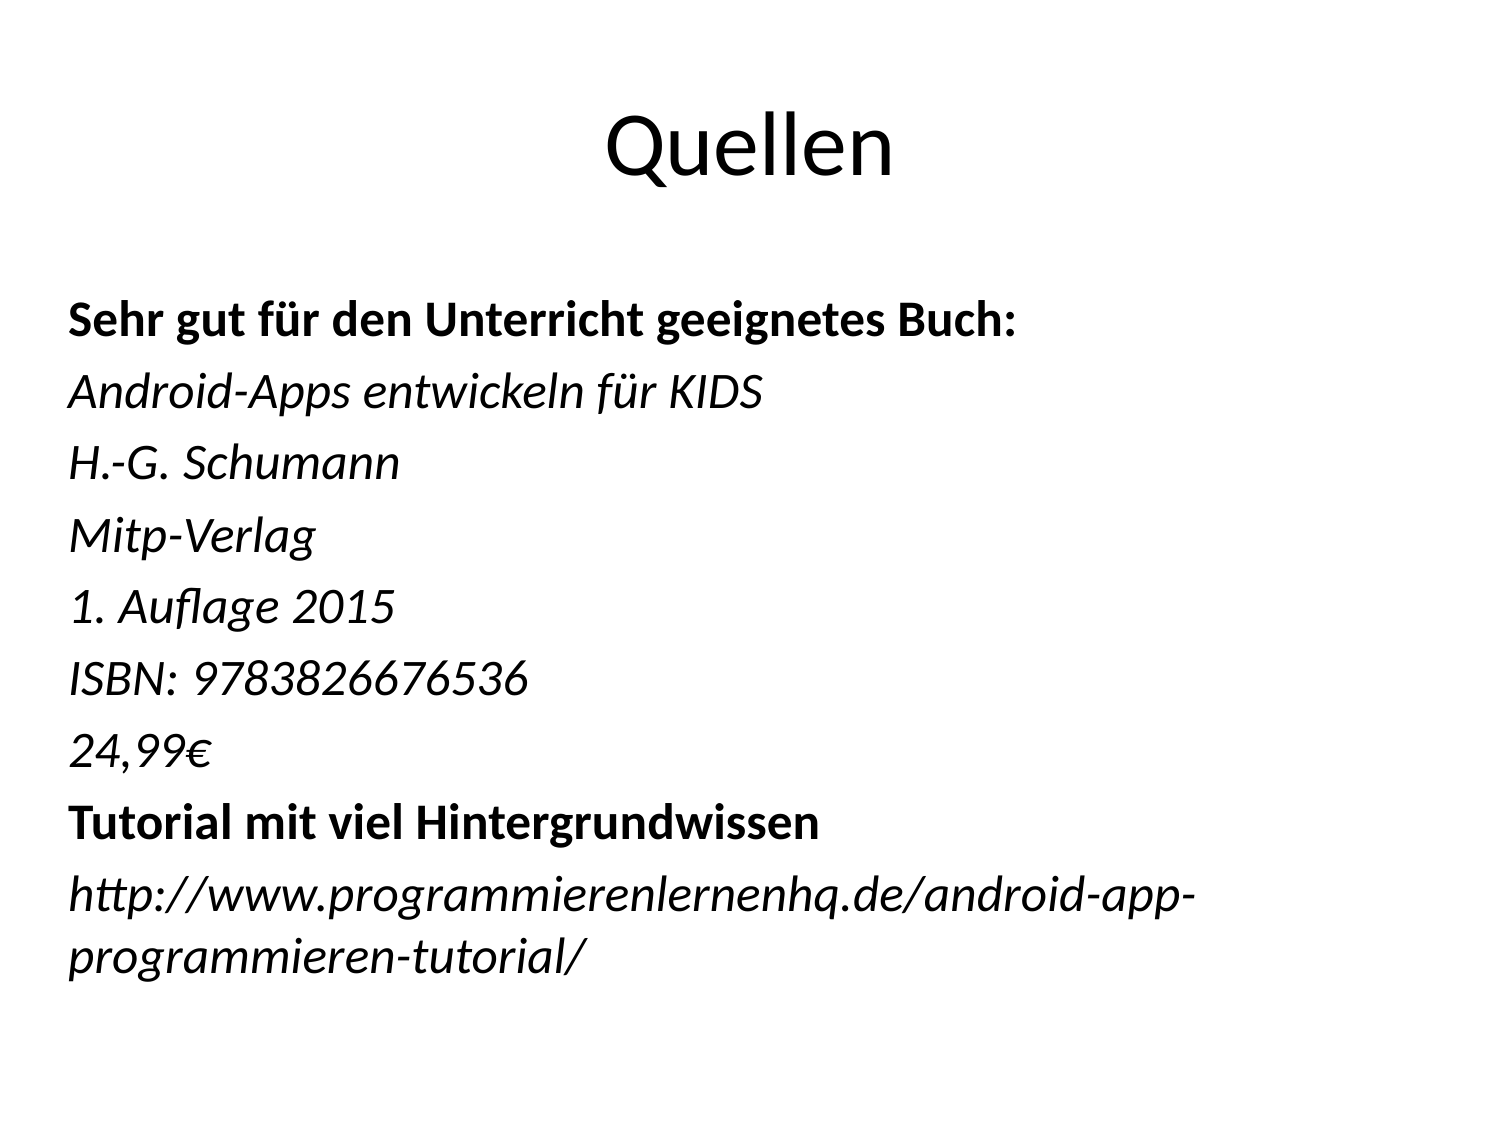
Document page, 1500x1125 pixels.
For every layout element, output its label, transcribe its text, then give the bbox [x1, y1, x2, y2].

list Sehr gut für den Unterricht geeignetes Buch: Android-Apps entwickeln für KIDS H.-G. Schumann Mitp-Verlag 1. Auflage 2015 ISBN: 9783826676536 24,99€ Tutorial mit viel Hintergrundwissen http://www.programmierenlernenhq.de/android-app-programmieren-tutorial/ [53, 277, 1447, 998]
title Quellen [75, 45, 1425, 233]
